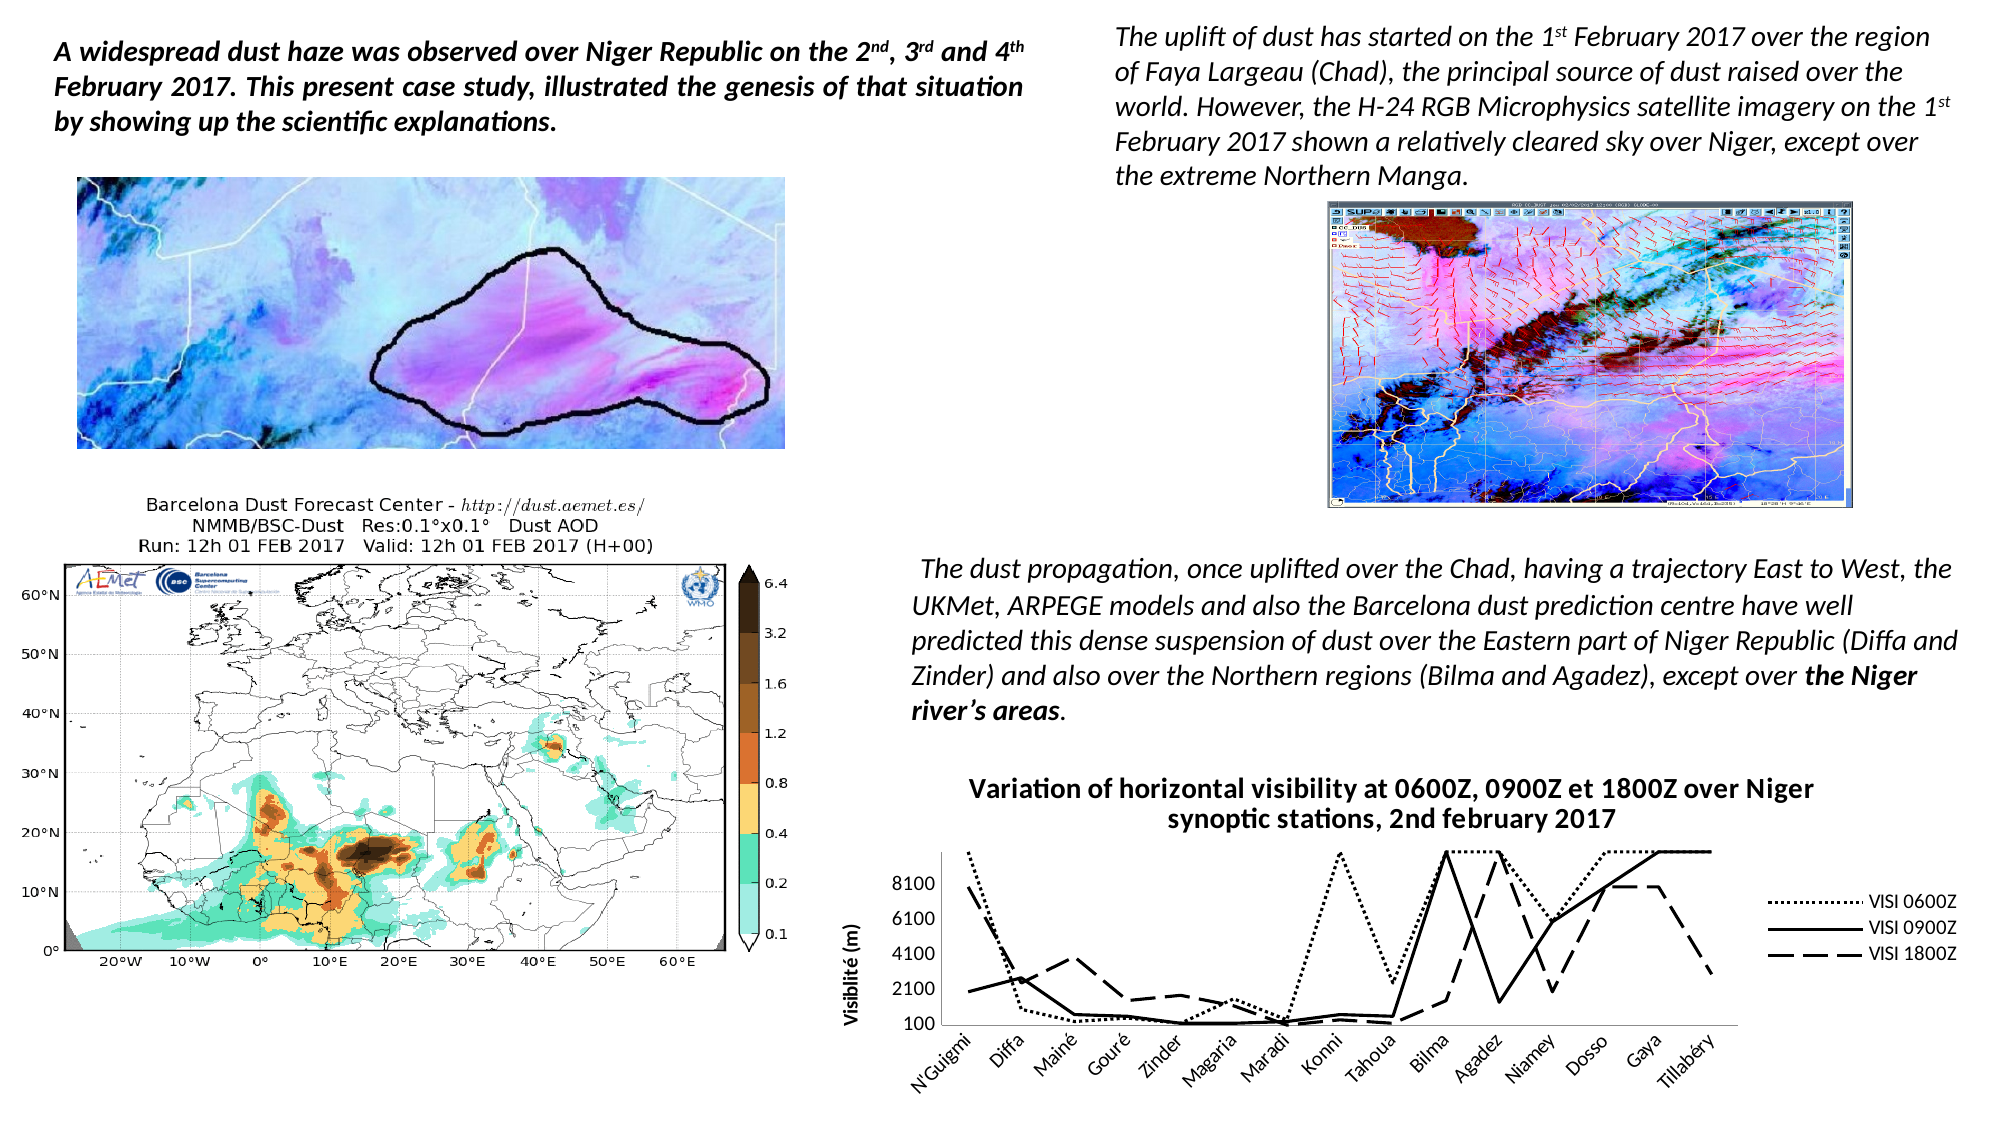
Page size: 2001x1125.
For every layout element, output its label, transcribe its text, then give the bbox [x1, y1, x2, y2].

text_box The uplift of dust has started on the 1st February 2017 over the region of Faya Largeau (Chad), the principal source of dust raised over the world. However, the H-24 RGB Microphysics satellite imagery on the 1st February 2017 shown a relatively cleared sky over Niger, except over the extreme Northern Manga. [1100, 9, 1976, 200]
text_box The dust propagation, once uplifted over the Chad, having a trajectory East to West, the UKMet, ARPEGE models and also the Barcelona dust prediction centre have well predicted this dense suspension of dust over the Eastern part of Niger Republic (Diffa and Zinder) and also over the Northern regions (Bilma and Agadez), except over the Niger river’s areas. [896, 534, 1976, 734]
text_box A widespread dust haze was observed over Niger Republic on the 2nd, 3rd and 4th February 2017. This present case study, illustrated the genesis of that situation by showing up the scientific explanations. [39, 24, 1040, 145]
picture [77, 177, 785, 449]
picture [0, 476, 810, 985]
chart [809, 752, 1976, 1106]
picture [1327, 201, 1854, 508]
